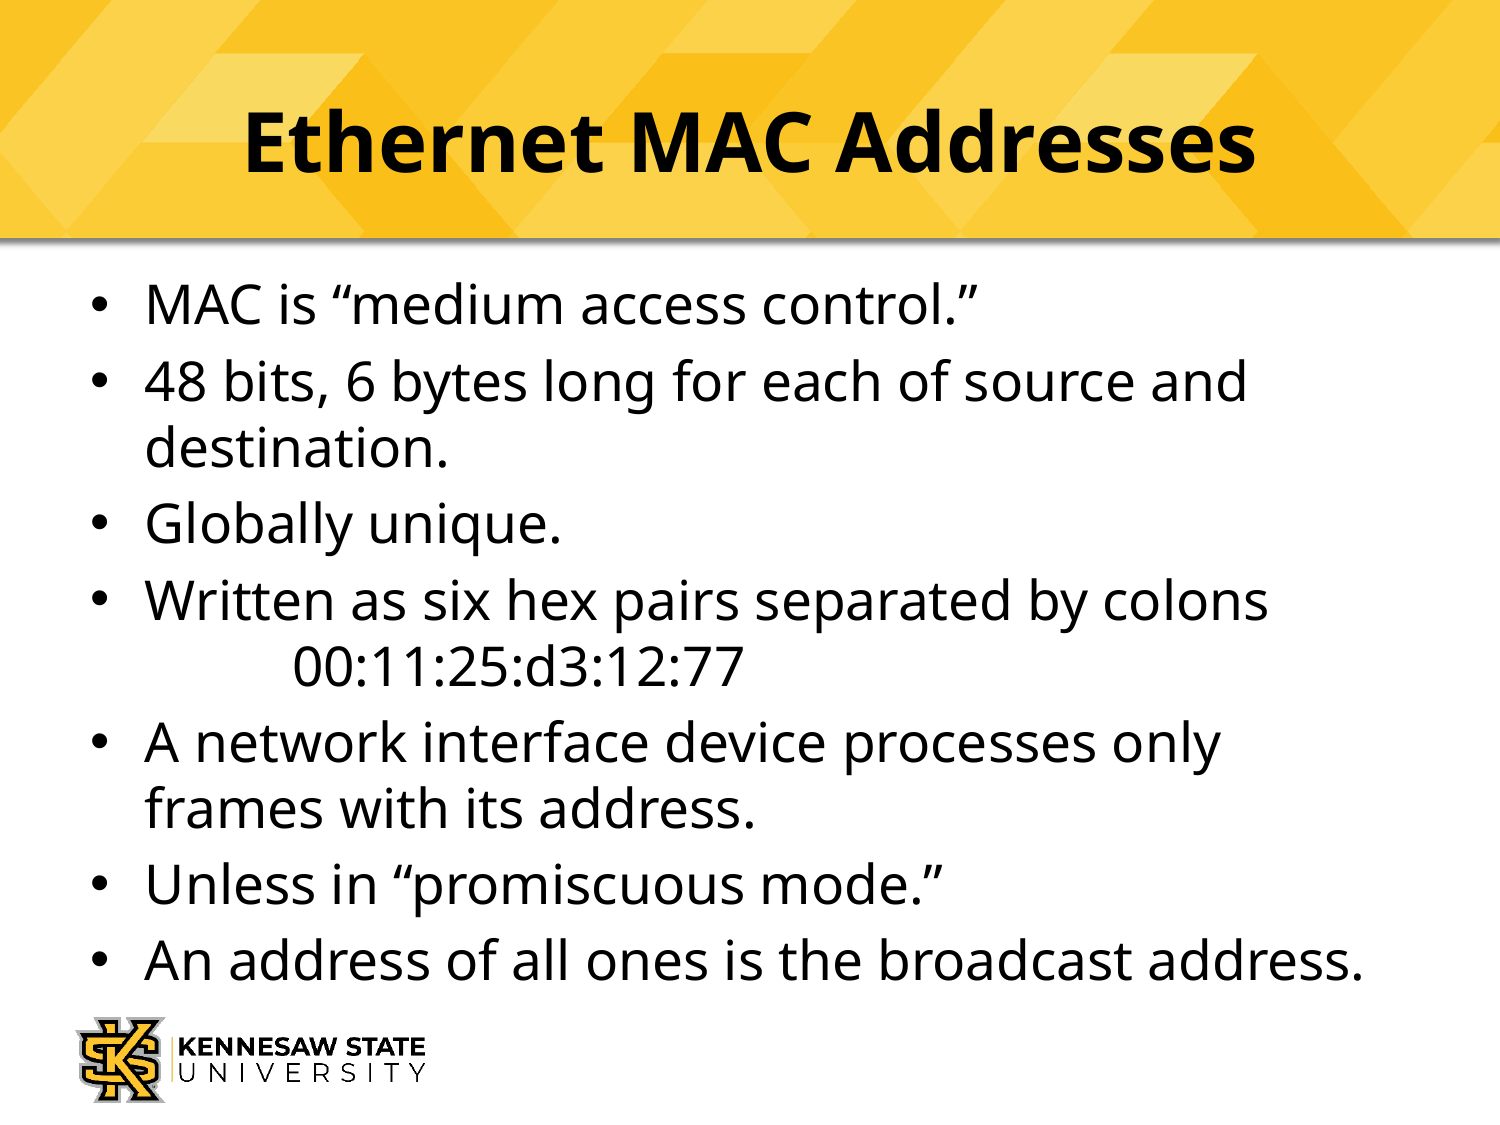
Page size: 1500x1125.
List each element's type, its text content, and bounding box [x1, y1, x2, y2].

picture [75, 1017, 425, 1103]
title Ethernet MAC Addresses [75, 45, 1425, 233]
picture [0, 0, 1500, 251]
list MAC is “medium access control.” 48 bits, 6 bytes long for each of source and destination. Globally unique. Written as six hex pairs separated by colons 00:11:25:d3:12:77 A network interface device processes only frames with its address. Unless in “promiscuous mode.” An address of all ones is the broadcast address. [75, 262, 1425, 1005]
